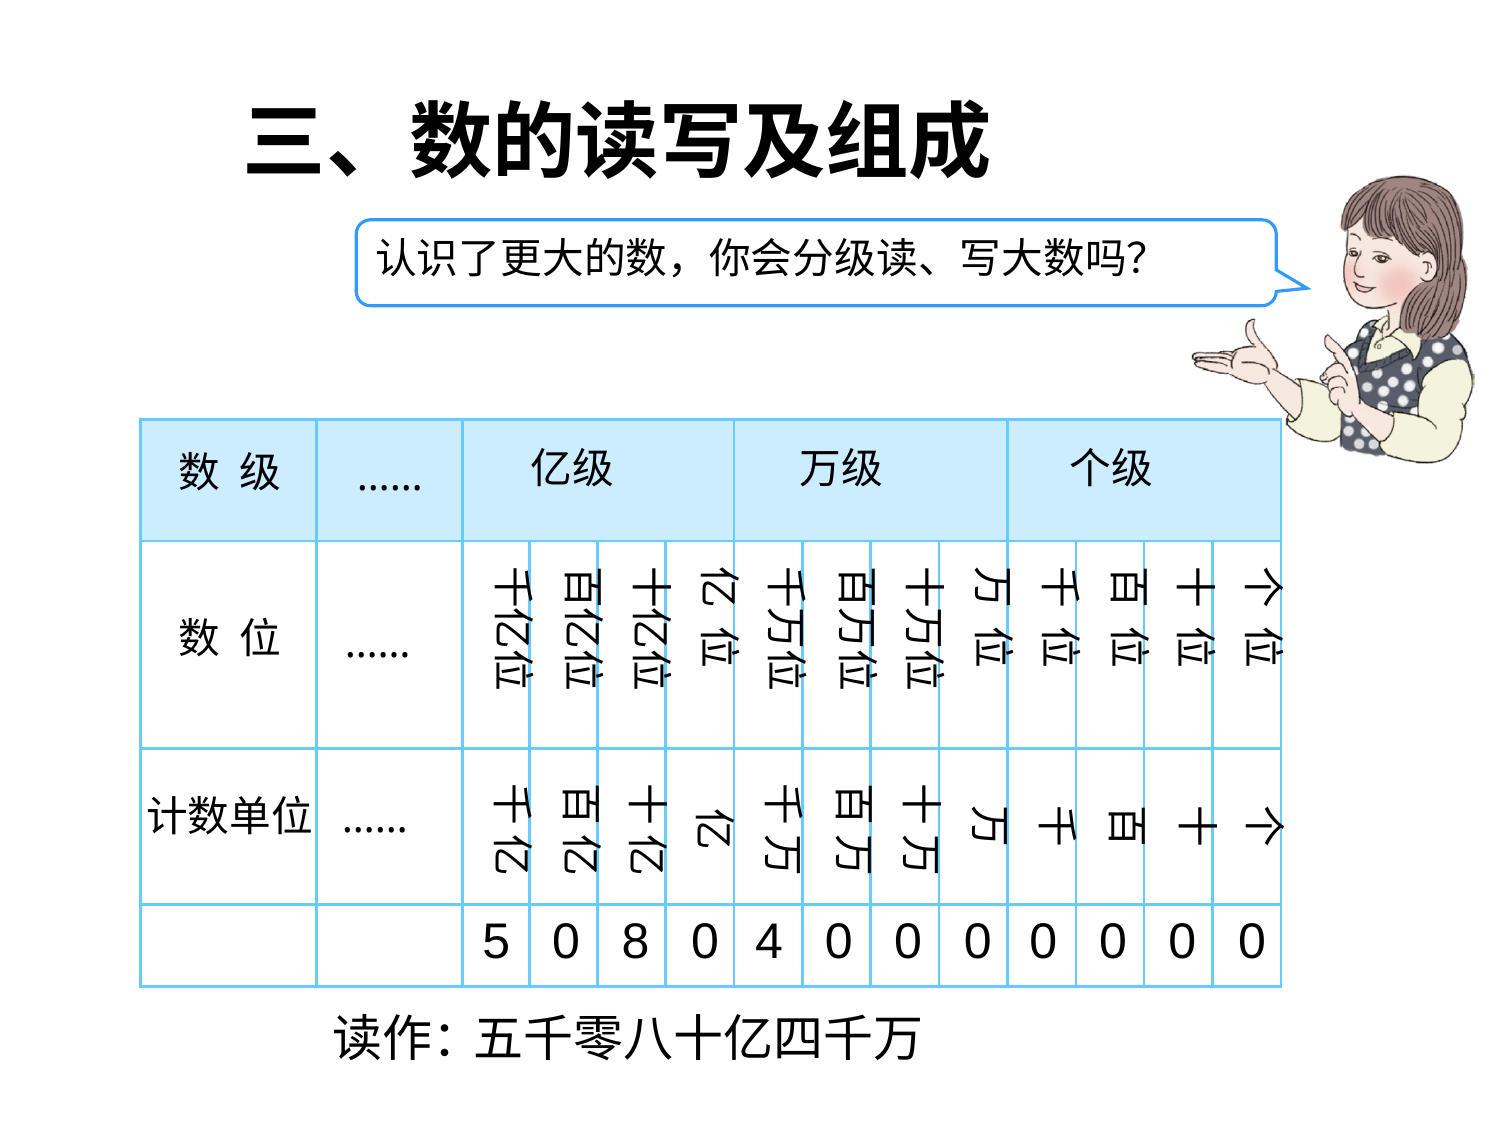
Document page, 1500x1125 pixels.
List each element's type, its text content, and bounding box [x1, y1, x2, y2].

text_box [317, 999, 1206, 1089]
table_cell [318, 906, 461, 985]
title 三、数的读写及组成 [75, 68, 1161, 209]
table_cell [142, 906, 315, 985]
table_header [318, 421, 350, 433]
table_header [142, 421, 315, 433]
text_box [467, 903, 1283, 990]
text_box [355, 172, 1483, 469]
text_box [118, 434, 1300, 895]
